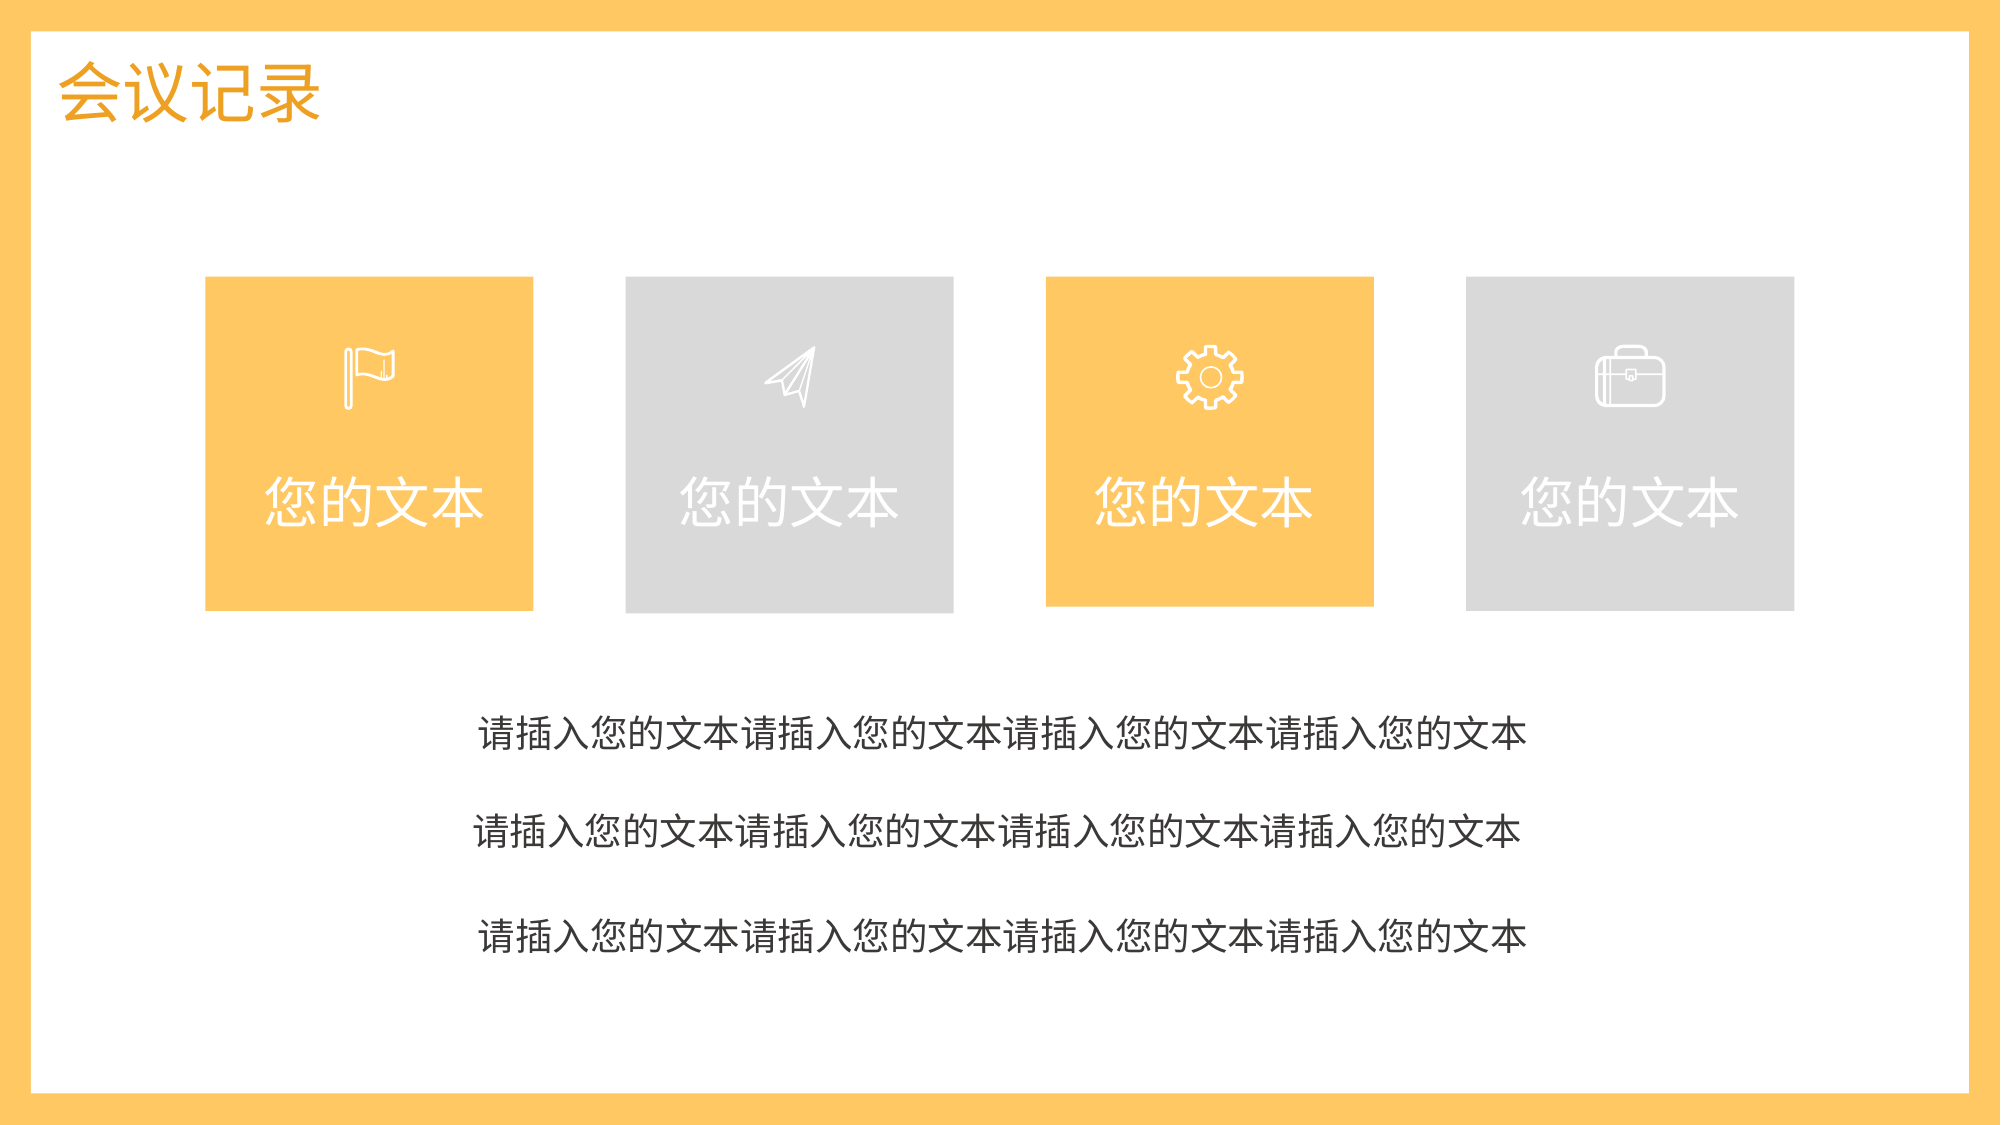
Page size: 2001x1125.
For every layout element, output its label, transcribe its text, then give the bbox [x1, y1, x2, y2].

text_box 会议记录 [41, 43, 425, 138]
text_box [175, 693, 1825, 962]
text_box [205, 276, 1795, 614]
